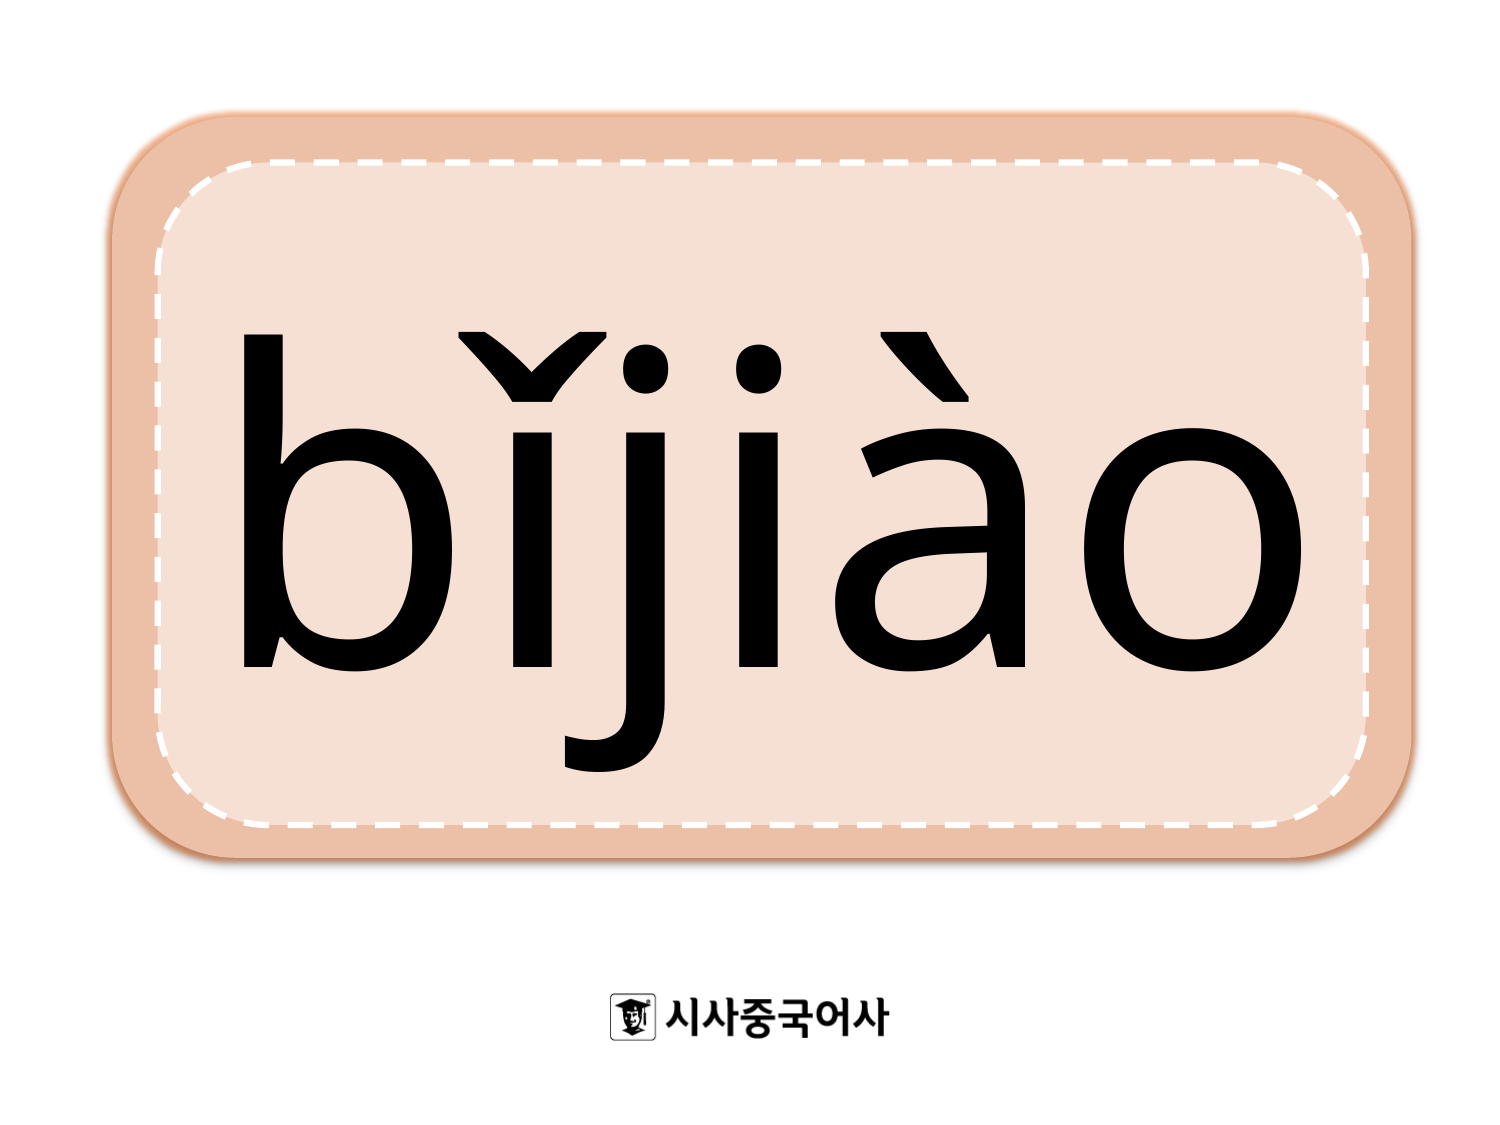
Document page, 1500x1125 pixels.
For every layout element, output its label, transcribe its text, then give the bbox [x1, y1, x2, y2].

picture [602, 987, 898, 1047]
text_box bǐjiào [162, 160, 1371, 824]
